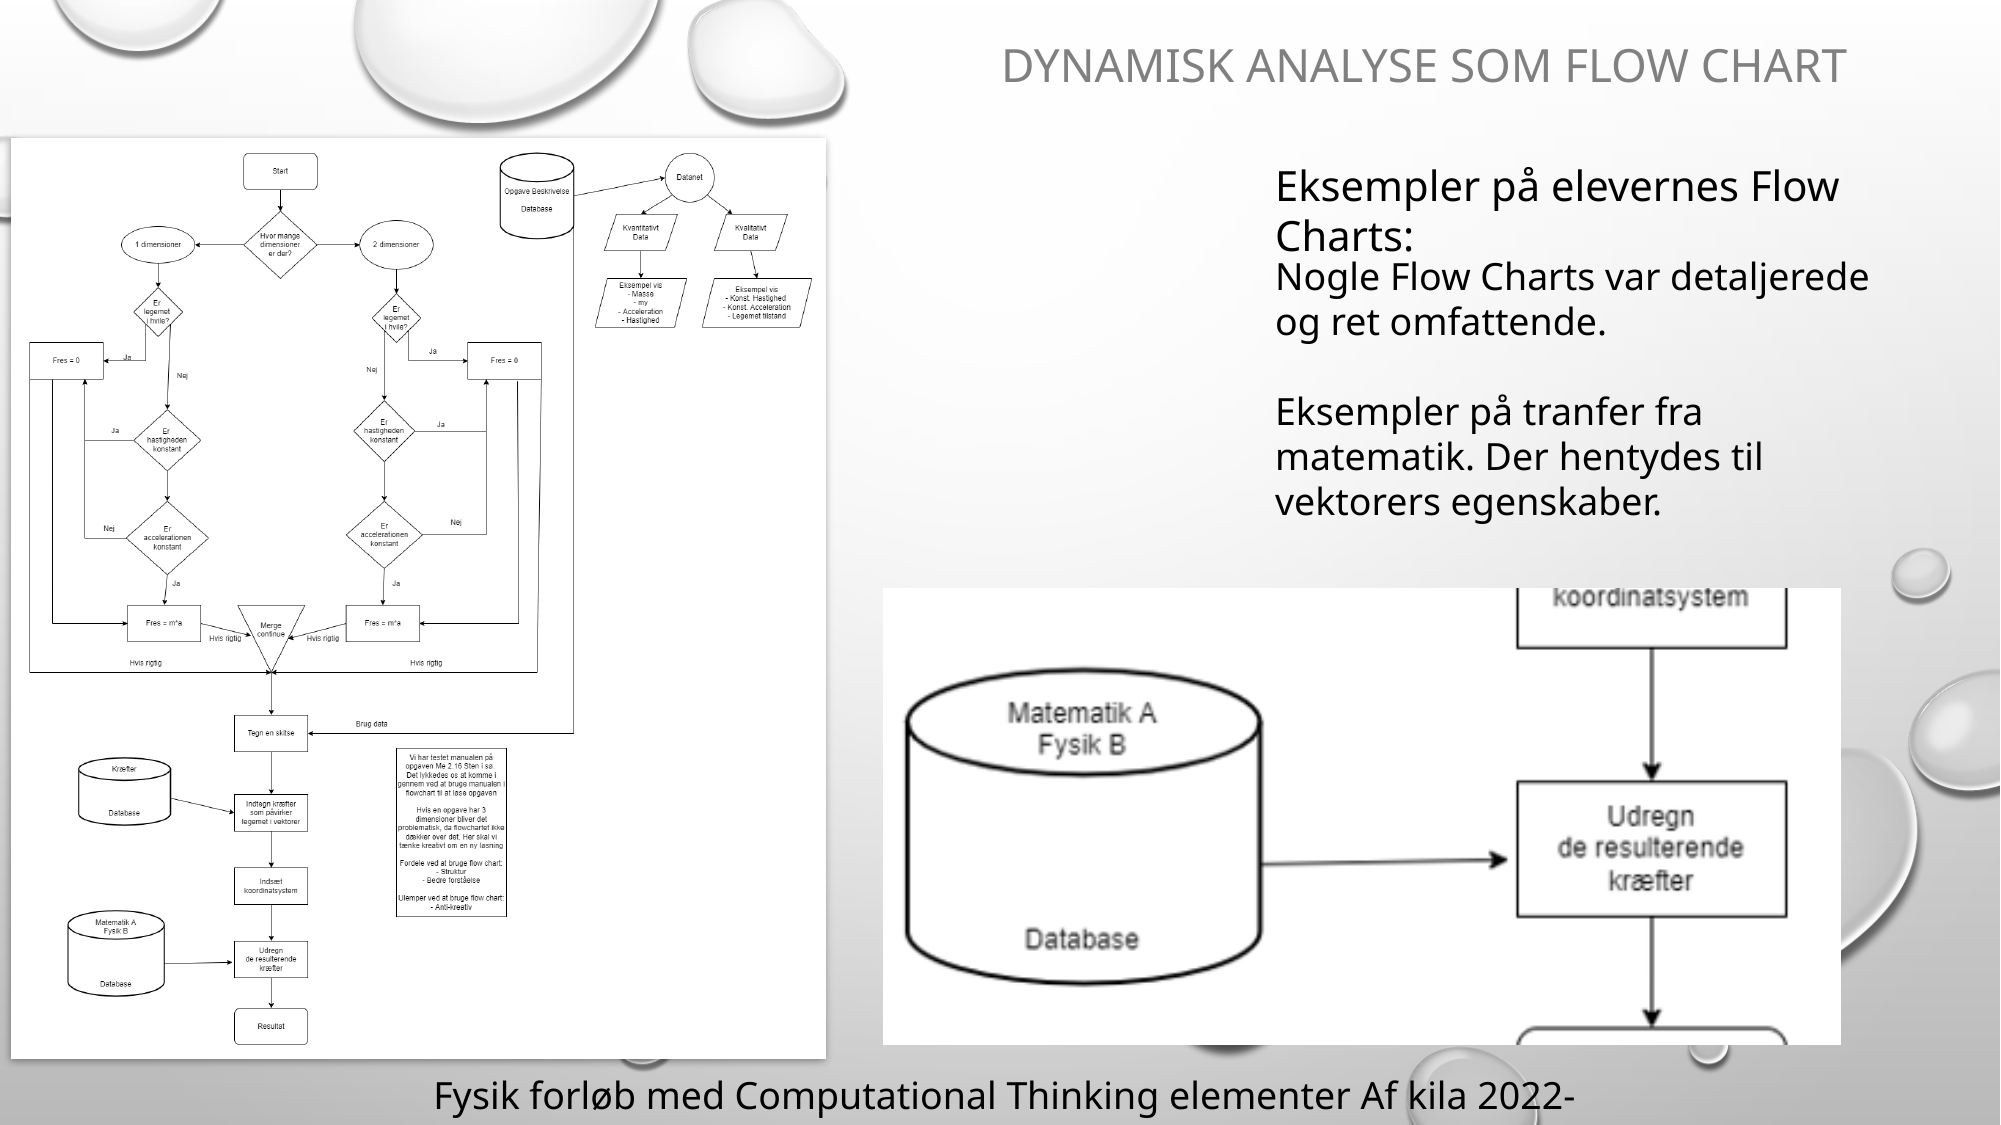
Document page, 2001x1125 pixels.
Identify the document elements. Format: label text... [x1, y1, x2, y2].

text_box Fysik forløb med Computational Thinking elementer Af kila 2022-10-27 [418, 1064, 1627, 1125]
text_box Eksempler på elevernes Flow Charts: [1260, 152, 1898, 245]
text_box Nogle Flow Charts var detaljerede og ret omfattende. Eksempler på tranfer fra matematik. Der hentydes til vektorers egenskaber. [1260, 245, 1898, 531]
picture [0, 0, 2000, 1125]
subtitle Dynamisk analyse som FLOW Chart [883, 18, 1965, 105]
